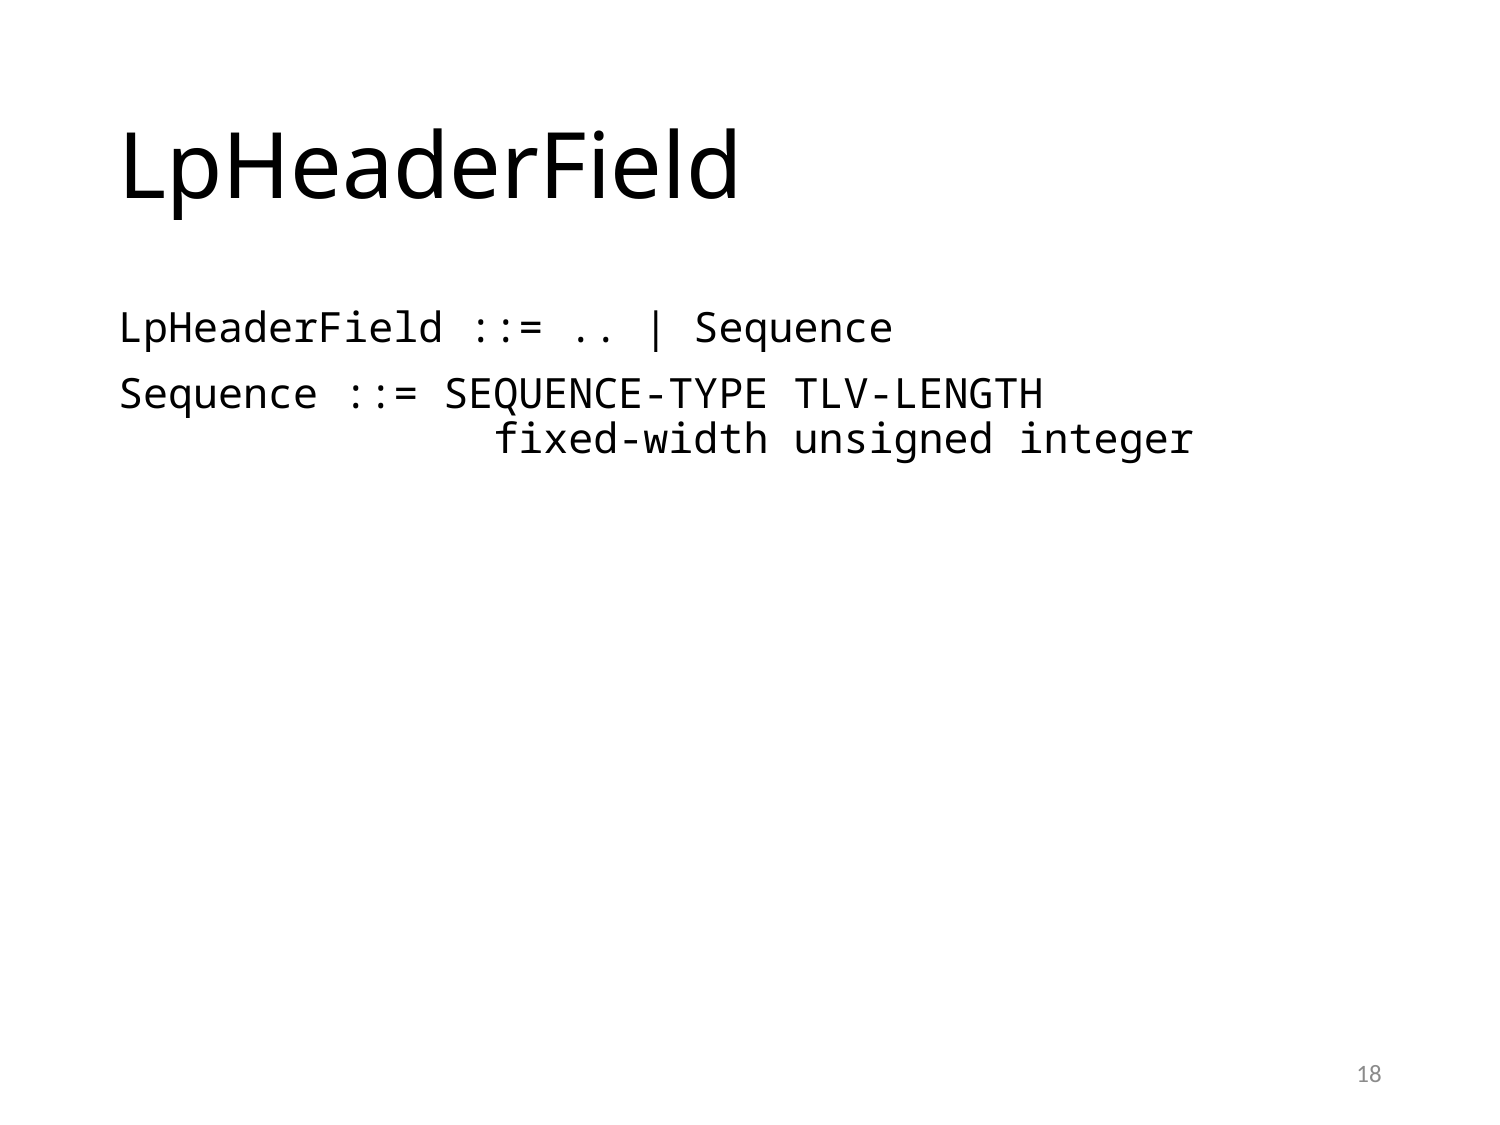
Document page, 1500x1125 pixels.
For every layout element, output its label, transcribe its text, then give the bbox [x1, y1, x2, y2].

title LpHeaderField [103, 59, 1397, 278]
list LpHeaderField ::= .. | Sequence Sequence ::= SEQUENCE-TYPE TLV-LENGTH fixed-width unsigned integer [103, 299, 1397, 1014]
slide_number 18 [1059, 1042, 1397, 1103]
